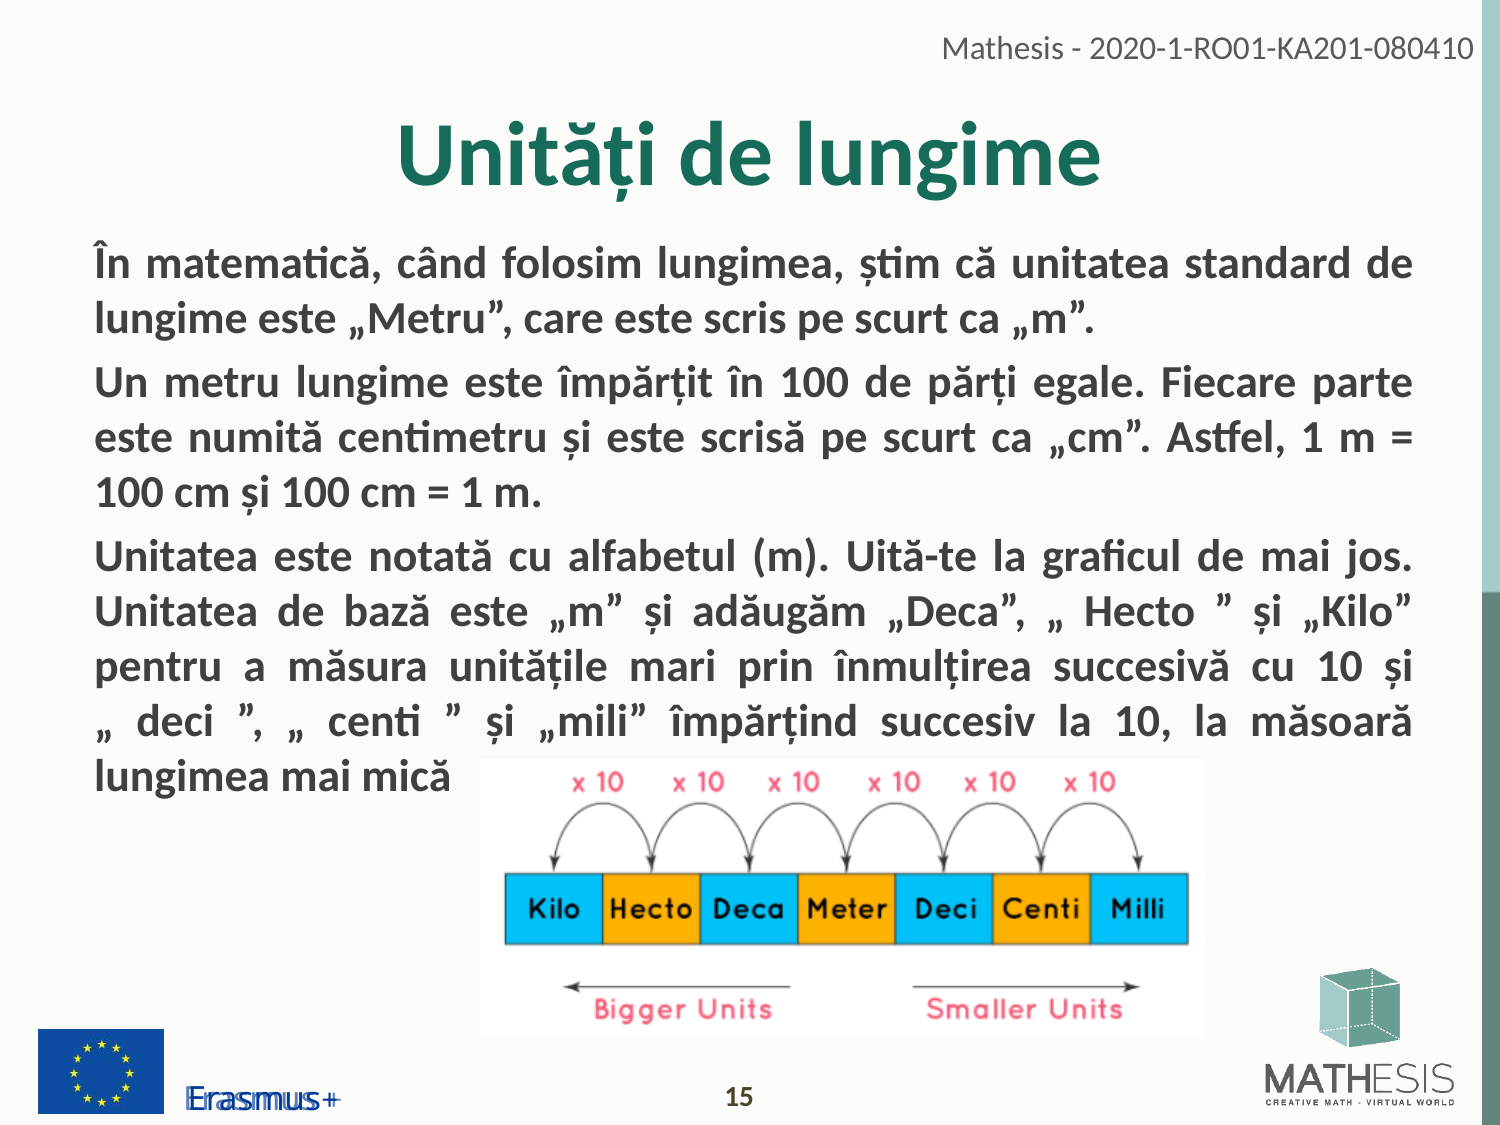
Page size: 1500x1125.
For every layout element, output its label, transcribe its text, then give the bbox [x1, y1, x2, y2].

picture [38, 1029, 164, 1114]
picture [478, 759, 1205, 1040]
title Unități de lungime [75, 85, 1425, 214]
list În matematică, când folosim lungimea, știm că unitatea standard de lungime este „Metru”, care este scris pe scurt ca „m”. Un metru lungime este împărțit în 100 de părți egale. Fiecare parte este numită centimetru și este scrisă pe scurt ca „cm”. Astfel, 1 m = 100 cm și 100 cm = 1 m. Unitatea este notată cu alfabetul (m). Uită-te la graficul de mai jos. Unitatea de bază este „m” și adăugăm „Deca”, „ Hecto ” și „Kilo” pentru a măsura unitățile mari prin înmulțirea succesivă cu 10 și „ deci ”, „ centi ” și „mili” împărțind succesiv la 10, la măsoară lungimea mai mică [79, 225, 1430, 814]
